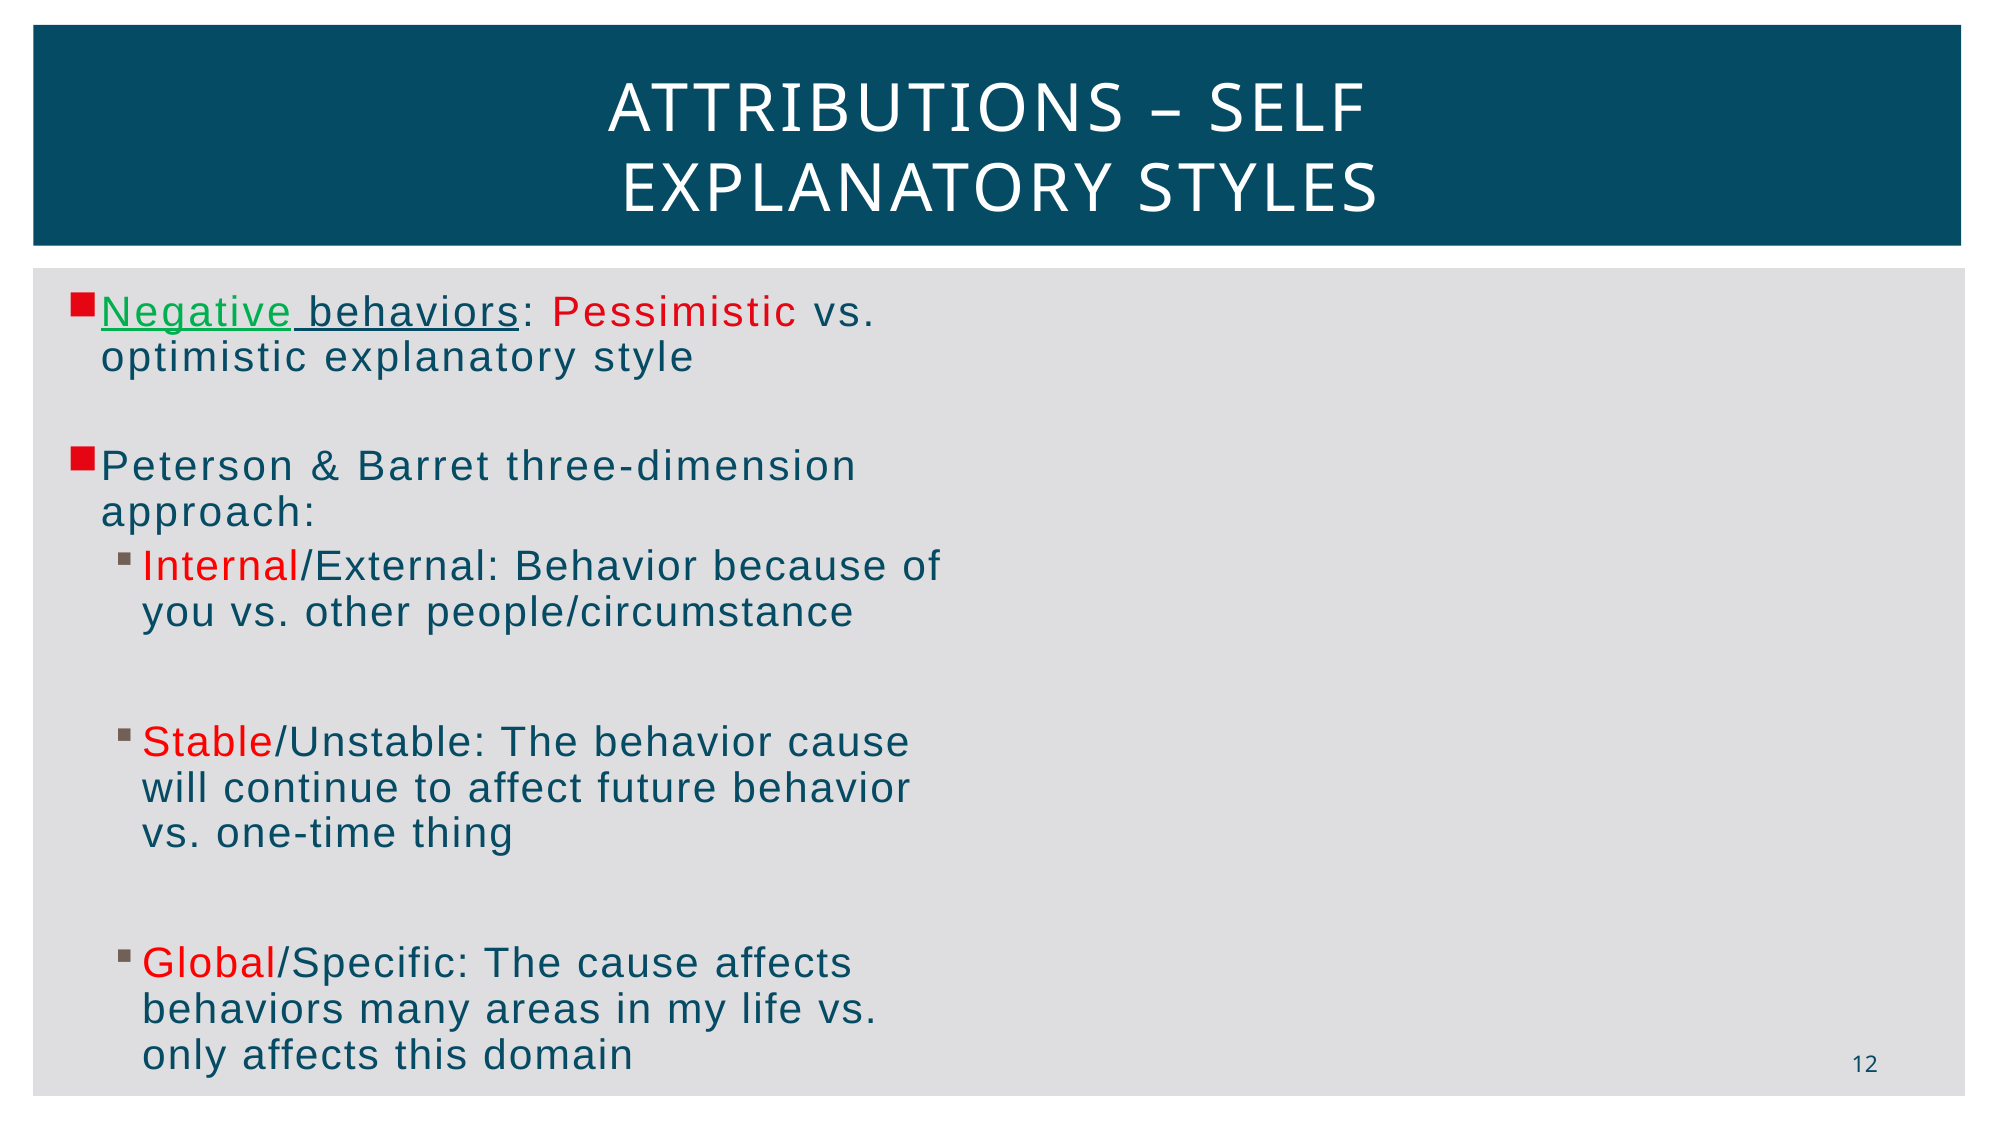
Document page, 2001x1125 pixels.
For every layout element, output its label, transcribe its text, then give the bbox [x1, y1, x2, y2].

list Negative behaviors: Pessimistic vs. optimistic explanatory style Peterson & Barret three-dimension approach: Internal/External: Behavior because of you vs. other people/circumstance Stable/Unstable: The behavior cause will continue to affect future behavior vs. one-time thing Global/Specific: The cause affects behaviors many areas in my life vs. only affects this domain [44, 281, 992, 1088]
title Attributions – self Explanatory styles [83, 58, 1917, 232]
slide_number 12 [1800, 1041, 1930, 1089]
